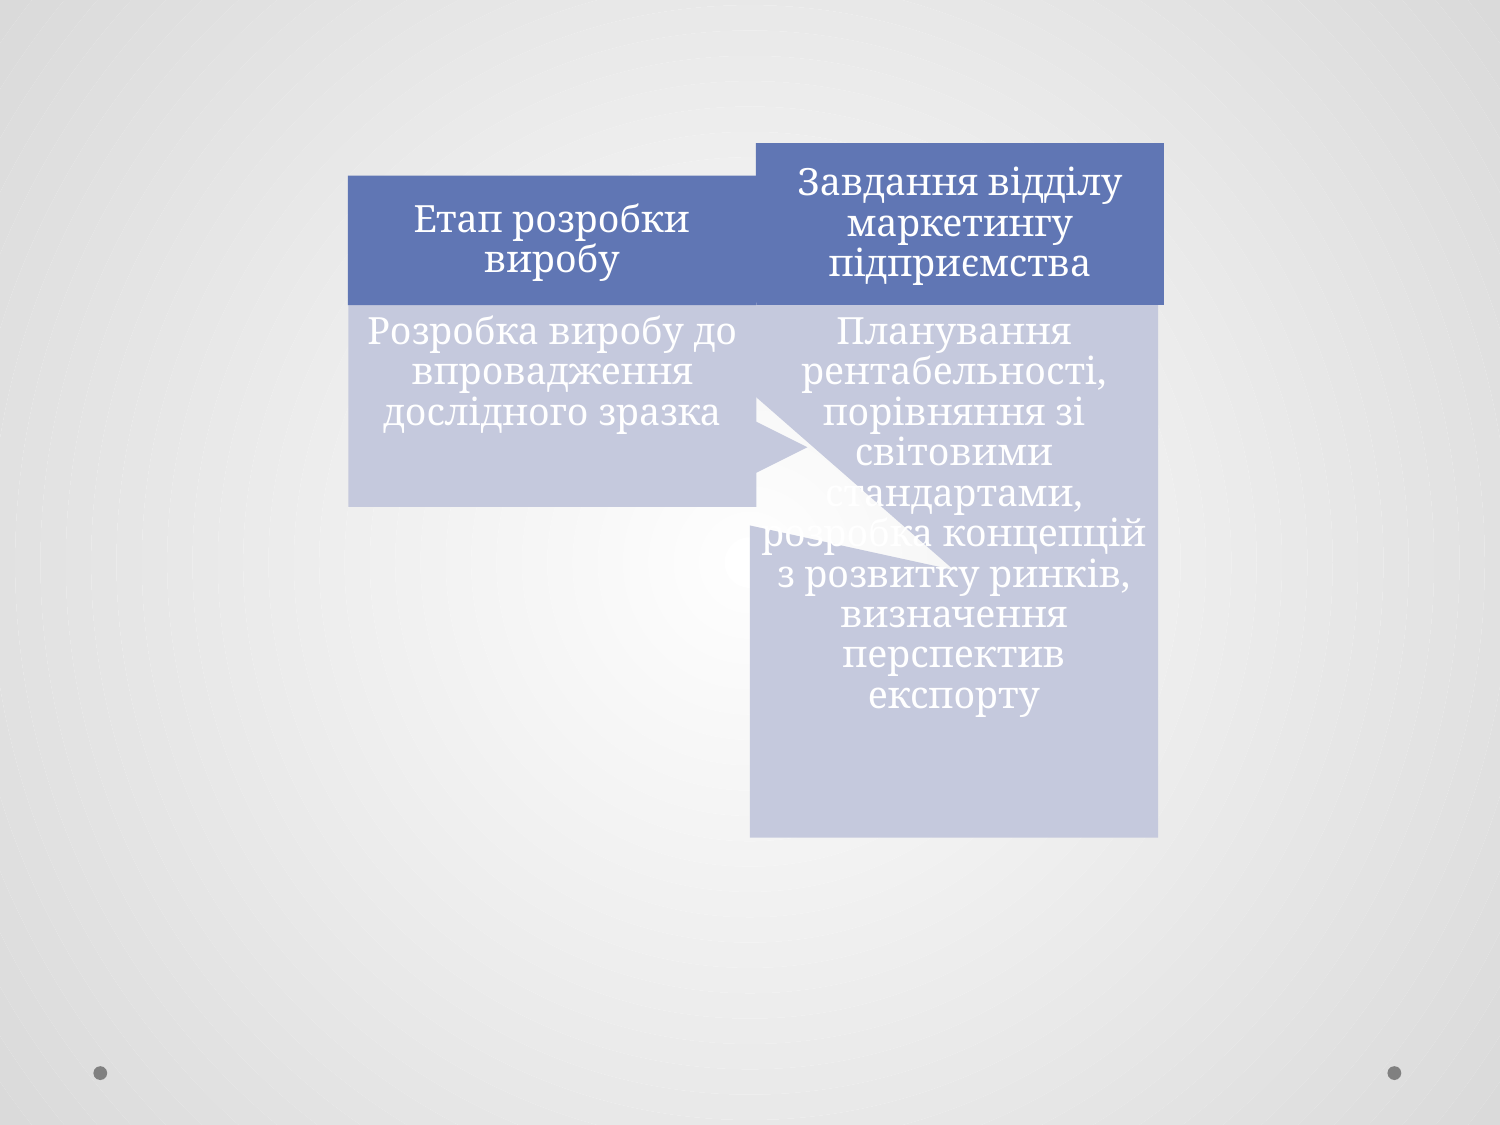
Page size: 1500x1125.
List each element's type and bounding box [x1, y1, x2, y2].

text_box [64, 66, 1448, 1071]
